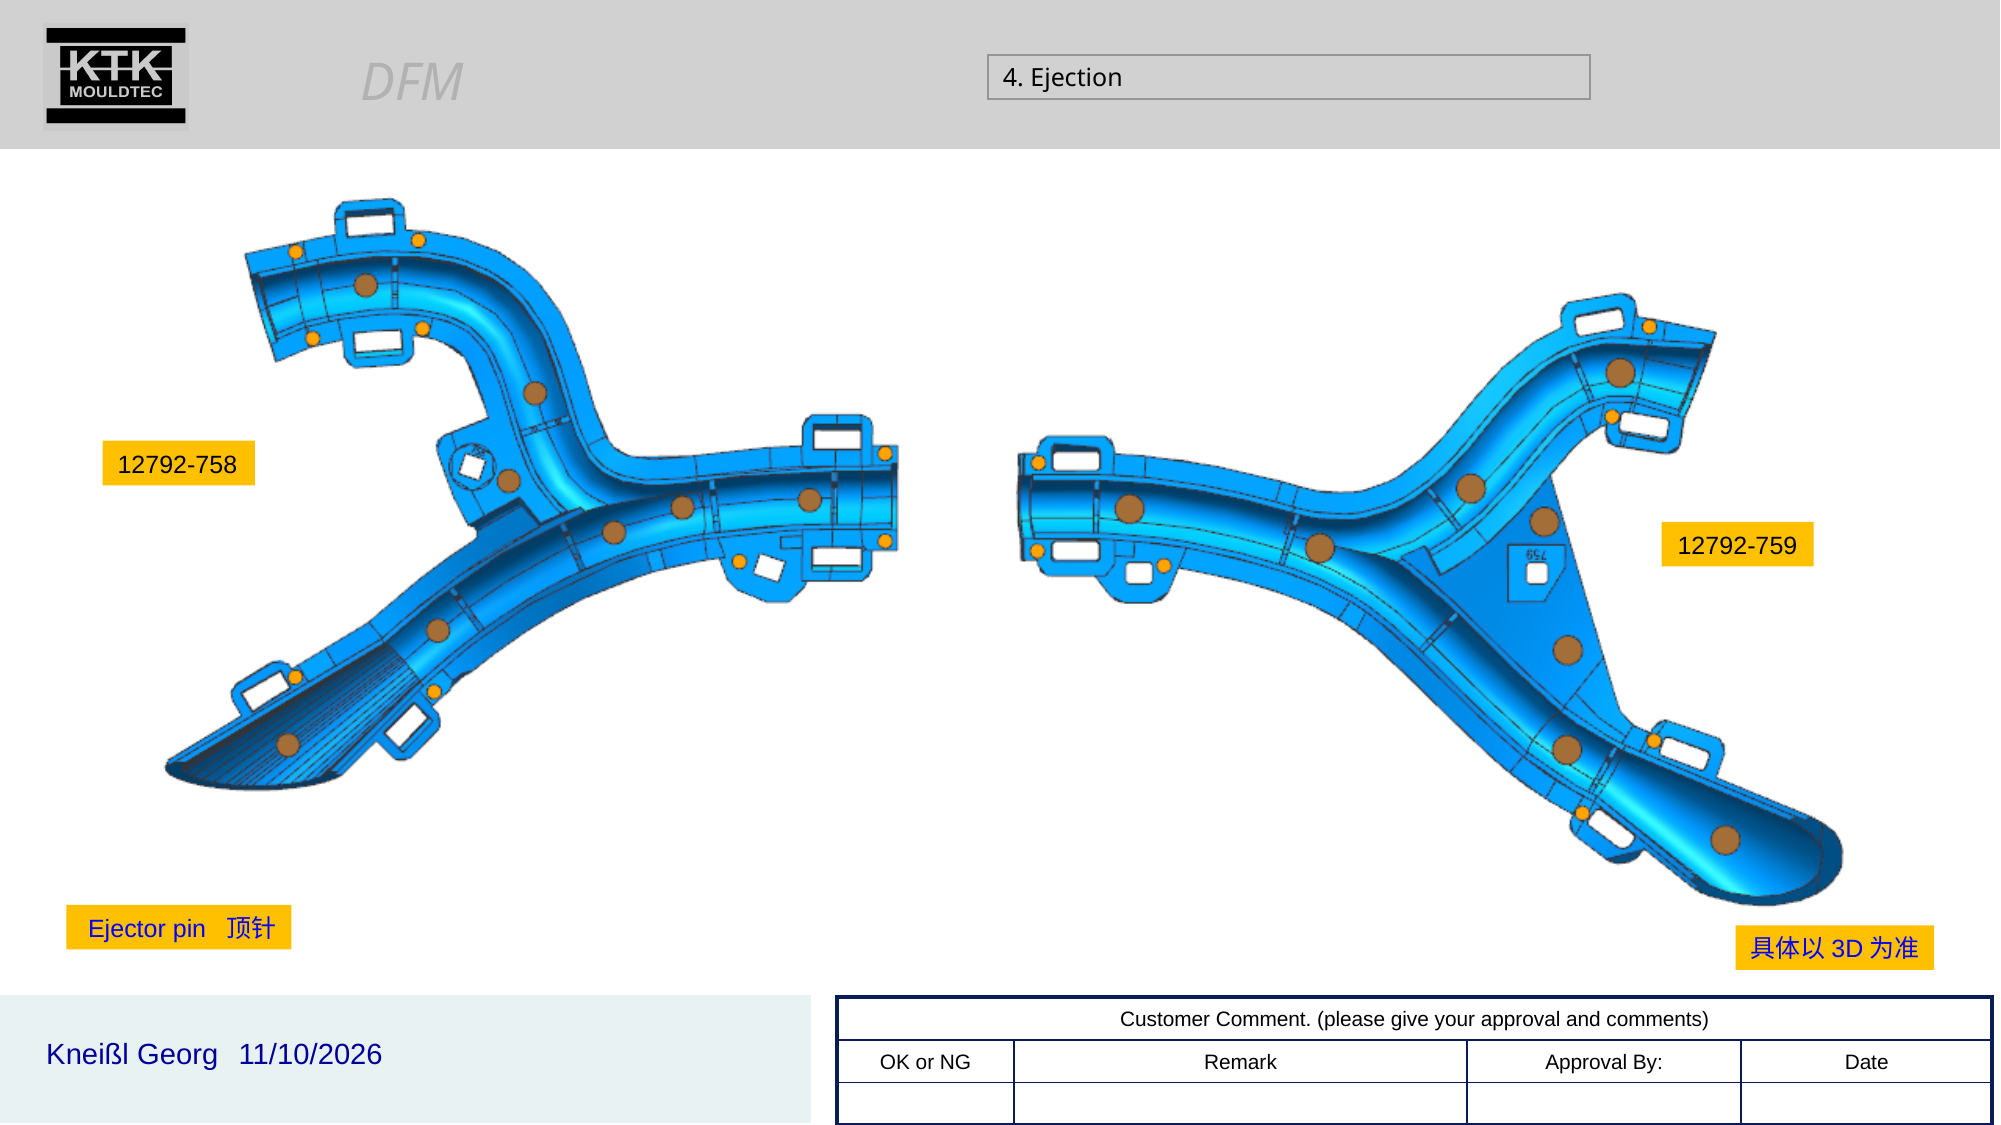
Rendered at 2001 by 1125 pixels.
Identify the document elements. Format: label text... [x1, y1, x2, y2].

text_box 4. Ejection [988, 54, 1591, 100]
text_box Ejector pin 顶针 [66, 904, 108, 950]
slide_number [188, 1027, 433, 1106]
text_box 具体以3D为准 [1893, 925, 1935, 970]
text_box 12792-758 [102, 440, 108, 486]
picture [114, 161, 1886, 964]
